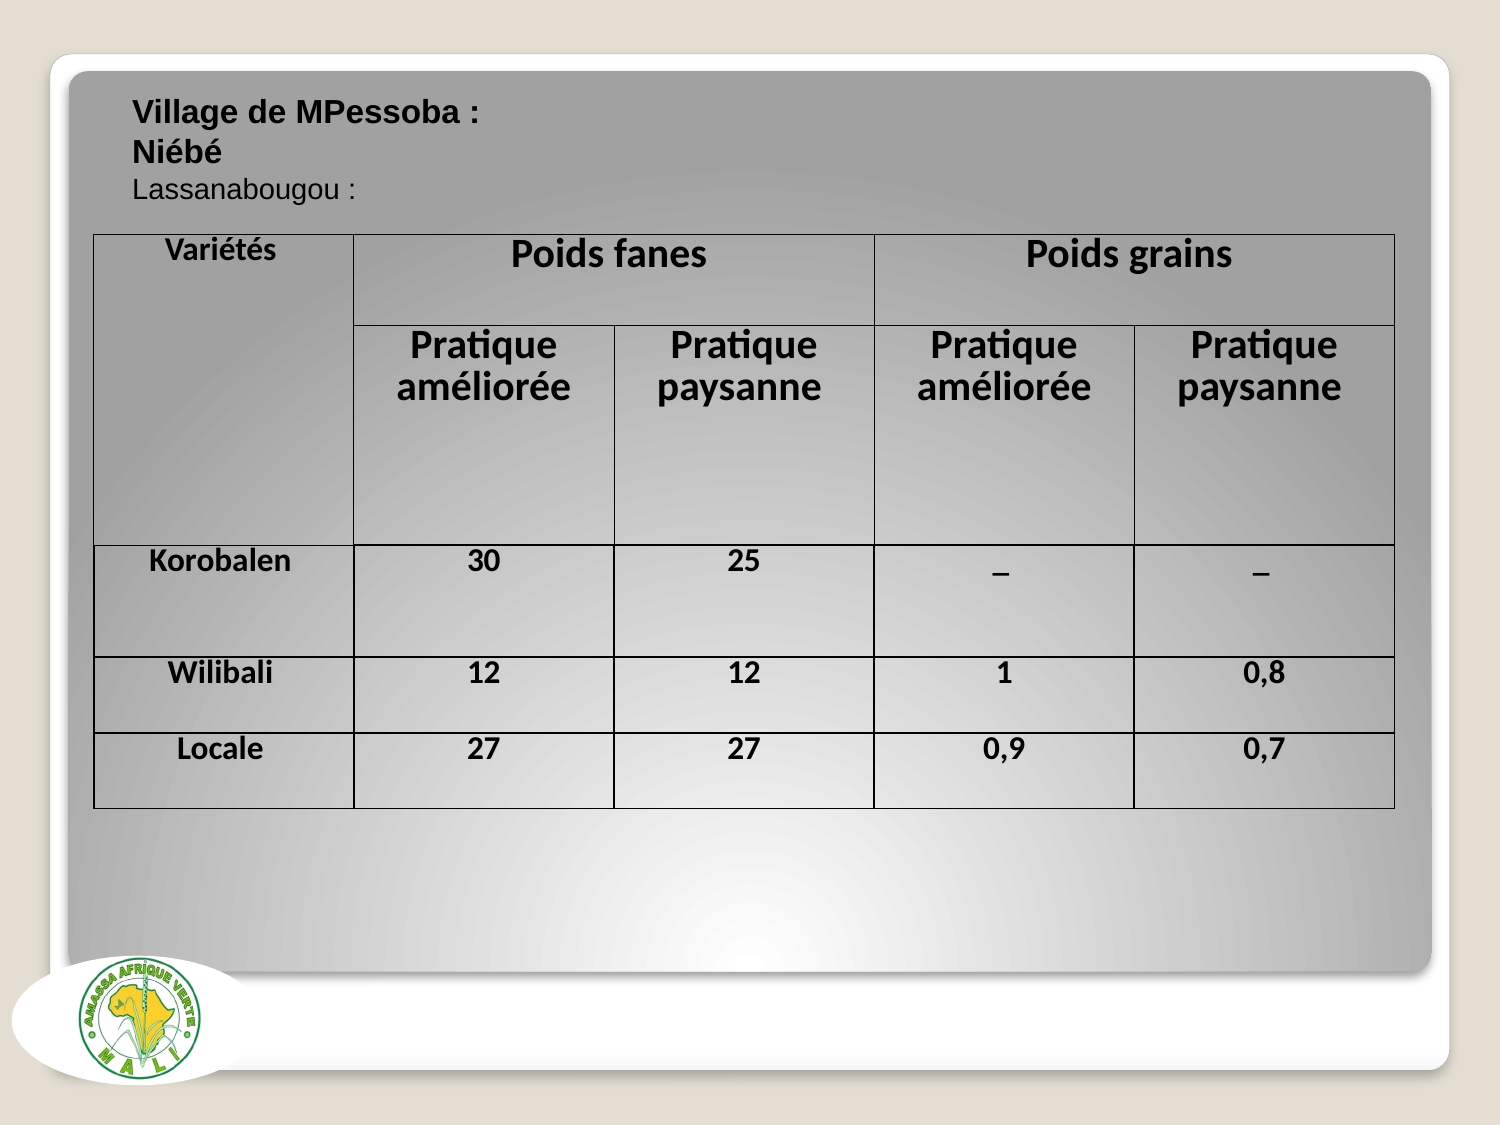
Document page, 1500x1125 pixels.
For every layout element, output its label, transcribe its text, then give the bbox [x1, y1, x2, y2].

table_cell 25 [615, 546, 873, 656]
table_cell 30 [355, 546, 613, 656]
table_cell 27 [615, 734, 873, 808]
table_cell _ [875, 546, 1133, 656]
table_cell Pratique améliorée [354, 326, 614, 544]
table_cell Korobalen [95, 546, 353, 656]
table_cell Pratique paysanne [1135, 326, 1394, 544]
table_cell 0,8 [1135, 658, 1394, 732]
table_cell Pratique améliorée [875, 326, 1134, 544]
table_cell Locale [95, 734, 353, 808]
text_box Village de MPessoba : Niébé Lassanabougou : [117, 82, 753, 213]
table_cell 27 [355, 734, 613, 808]
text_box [11, 948, 265, 1091]
table_cell Wilibali [95, 658, 353, 732]
table_cell 12 [355, 658, 613, 732]
table_cell 12 [615, 658, 873, 732]
table_header Variétés [94, 235, 353, 545]
table_cell 0,9 [875, 734, 1133, 808]
table_header Poids grains [875, 235, 1394, 325]
table_cell 0,7 [1135, 734, 1394, 808]
table_cell _ [1135, 546, 1394, 656]
table_header Poids fanes [354, 235, 874, 325]
table_cell 1 [875, 658, 1133, 732]
table_cell Pratique paysanne [615, 326, 874, 544]
